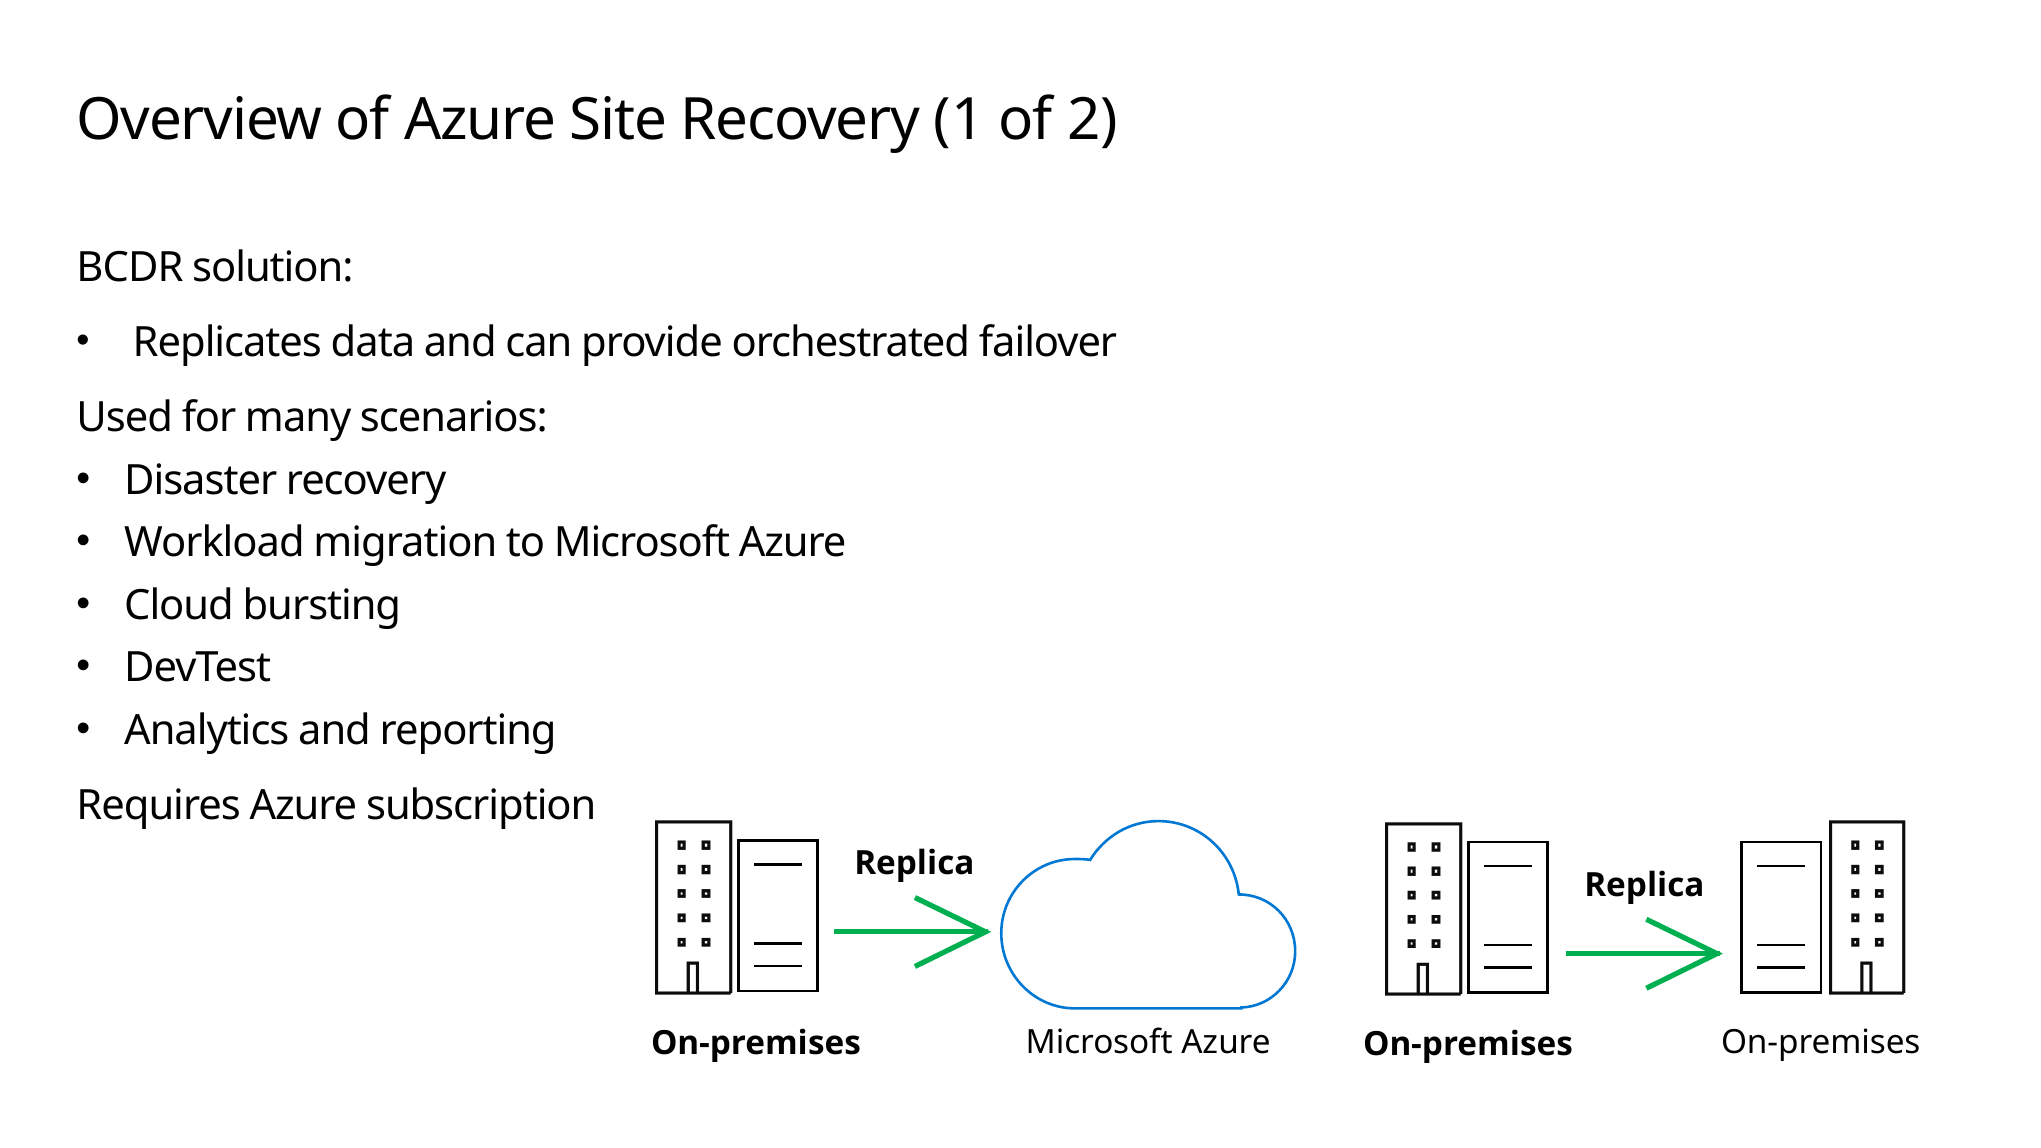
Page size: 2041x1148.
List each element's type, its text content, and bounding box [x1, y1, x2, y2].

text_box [618, 819, 1957, 1071]
title Overview of Azure Site Recovery (1 of 2) [76, 89, 1968, 157]
list BCDR solution: Replicates data and can provide orchestrated failover Used for many scenarios: Disaster recovery Workload migration to Microsoft Azure Cloud bursting DevTest Analytics and reporting Requires Azure subscription [76, 240, 1968, 1074]
